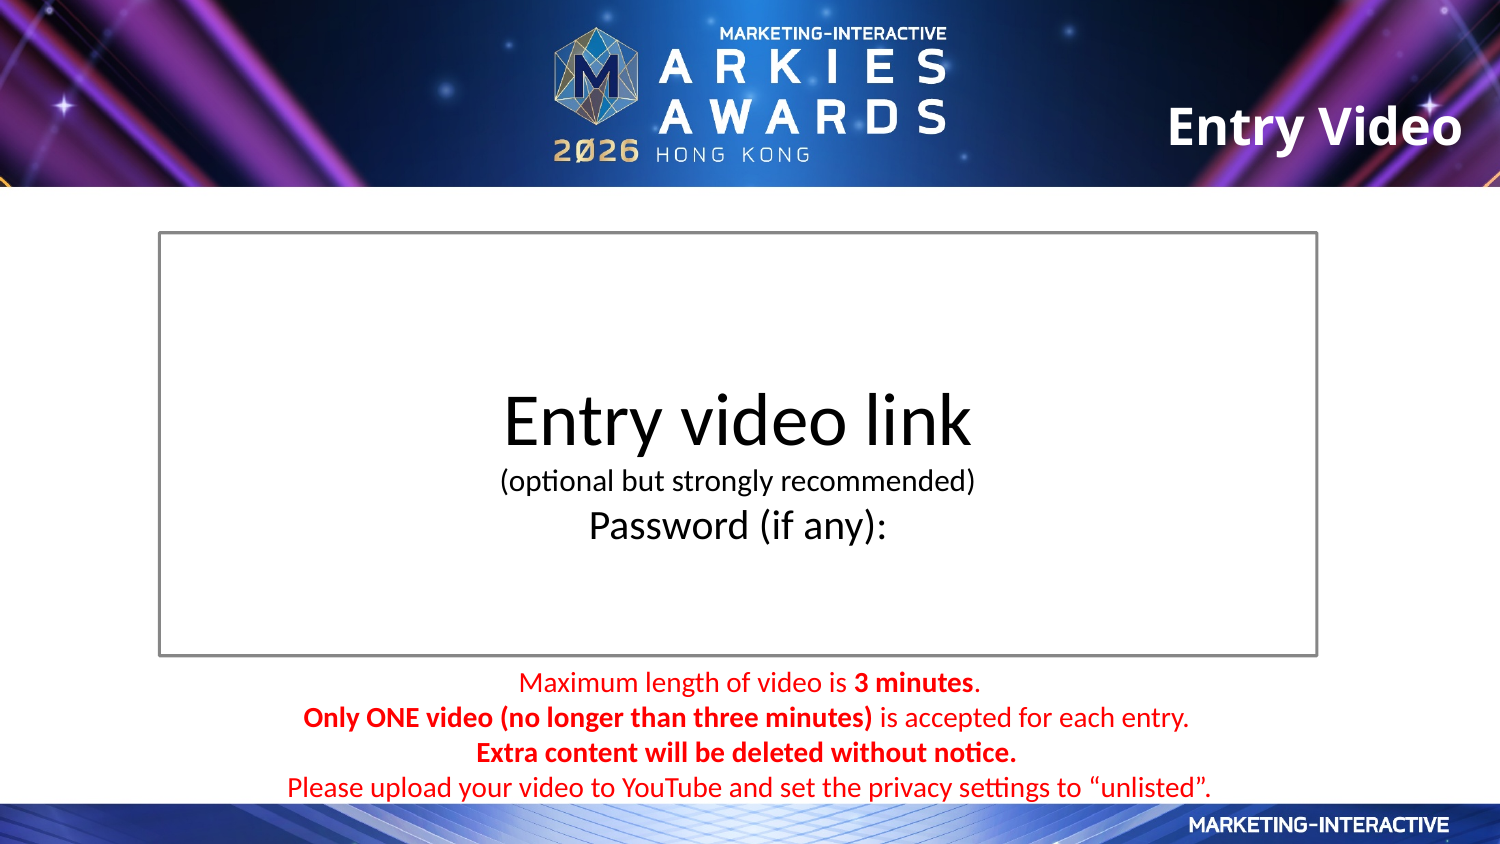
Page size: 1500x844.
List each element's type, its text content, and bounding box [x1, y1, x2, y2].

picture [0, 0, 1500, 844]
text_box Entry video link (optional but strongly recommended) Password (if any): [159, 232, 1317, 656]
text_box Maximum length of video is 3 minutes. Only ONE video (no longer than three minutes) is accepted for each entry. Extra content will be deleted without notice. Please upload your video to YouTube and set the privacy settings to “unlisted”. [99, 655, 1401, 811]
text_box Entry Video [1151, 81, 1500, 169]
